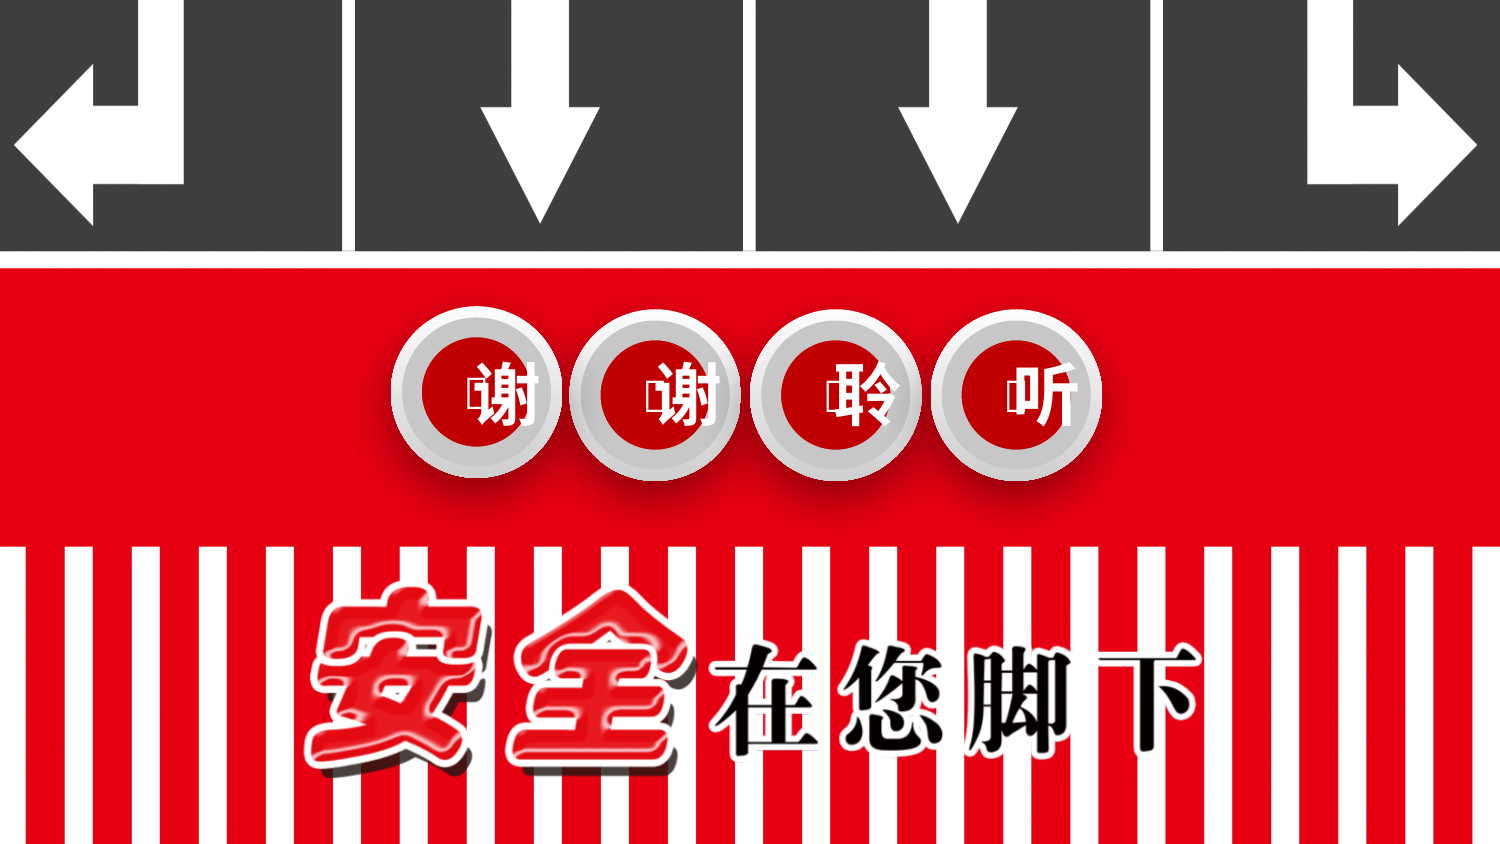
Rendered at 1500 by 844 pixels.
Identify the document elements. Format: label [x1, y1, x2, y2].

text_box [390, 306, 563, 478]
text_box [569, 309, 742, 481]
text_box [930, 309, 1103, 481]
picture [0, 0, 1500, 844]
text_box [749, 309, 922, 481]
